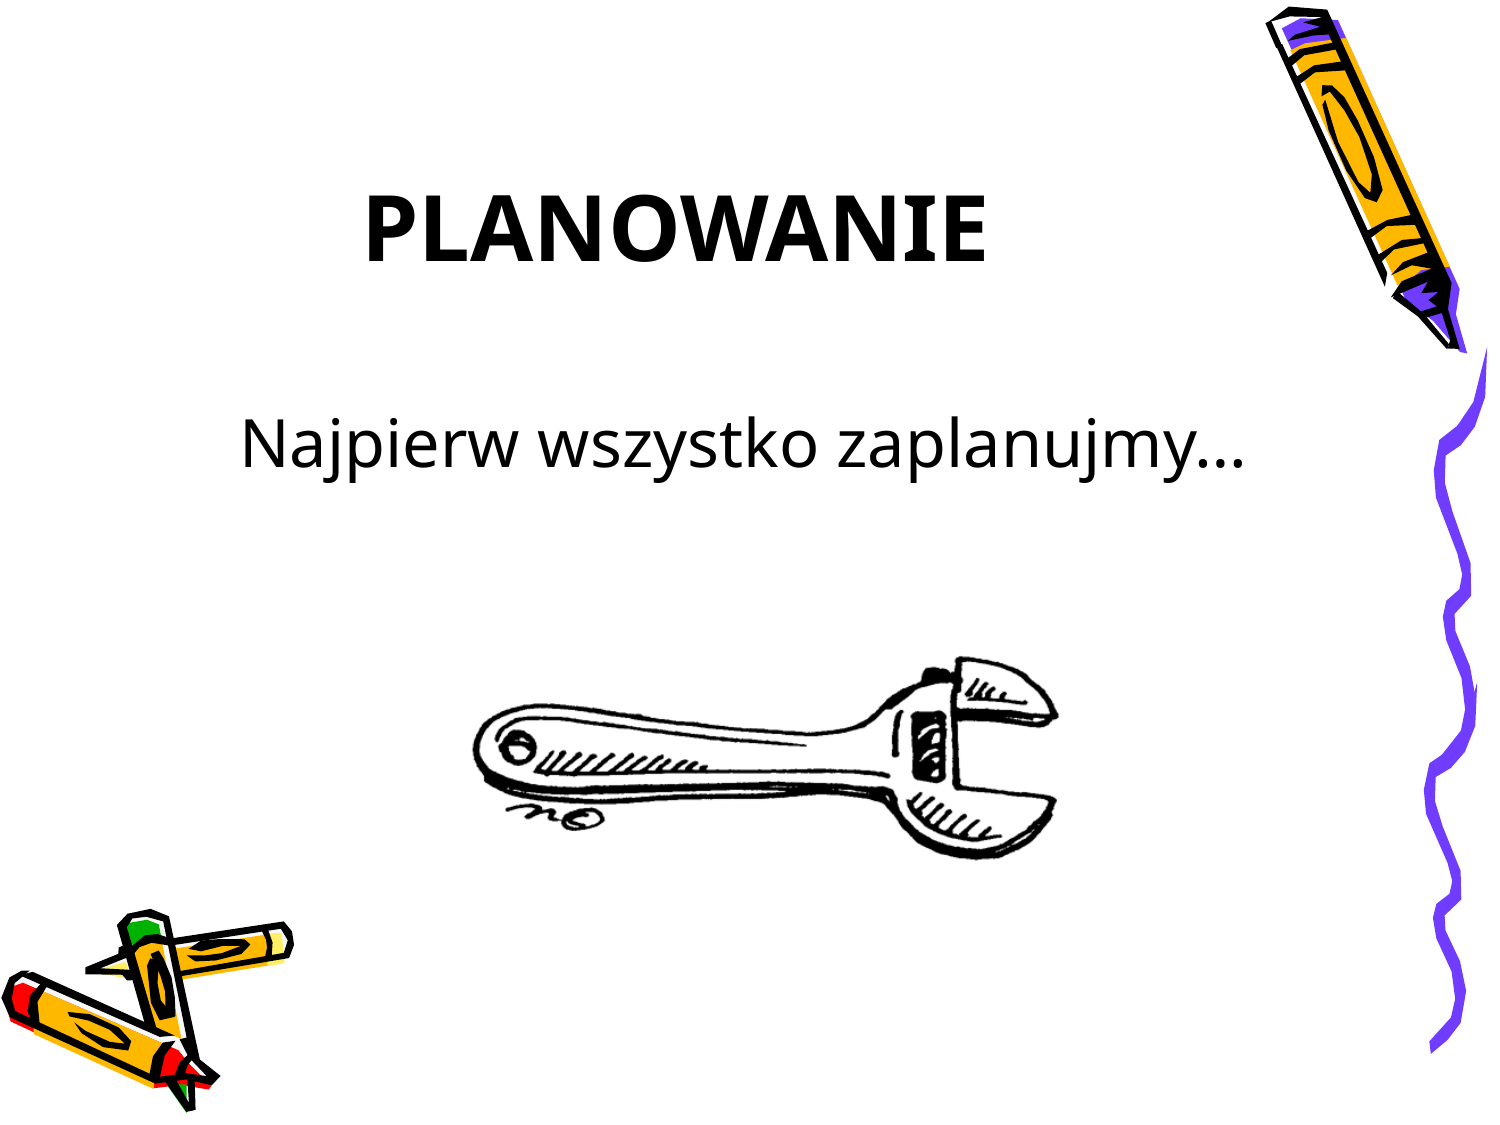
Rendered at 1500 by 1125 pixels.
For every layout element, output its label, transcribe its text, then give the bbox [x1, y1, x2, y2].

picture [449, 637, 1076, 912]
list Najpierw wszystko zaplanujmy… [112, 299, 1376, 901]
title PLANOWANIE [112, 24, 1240, 288]
